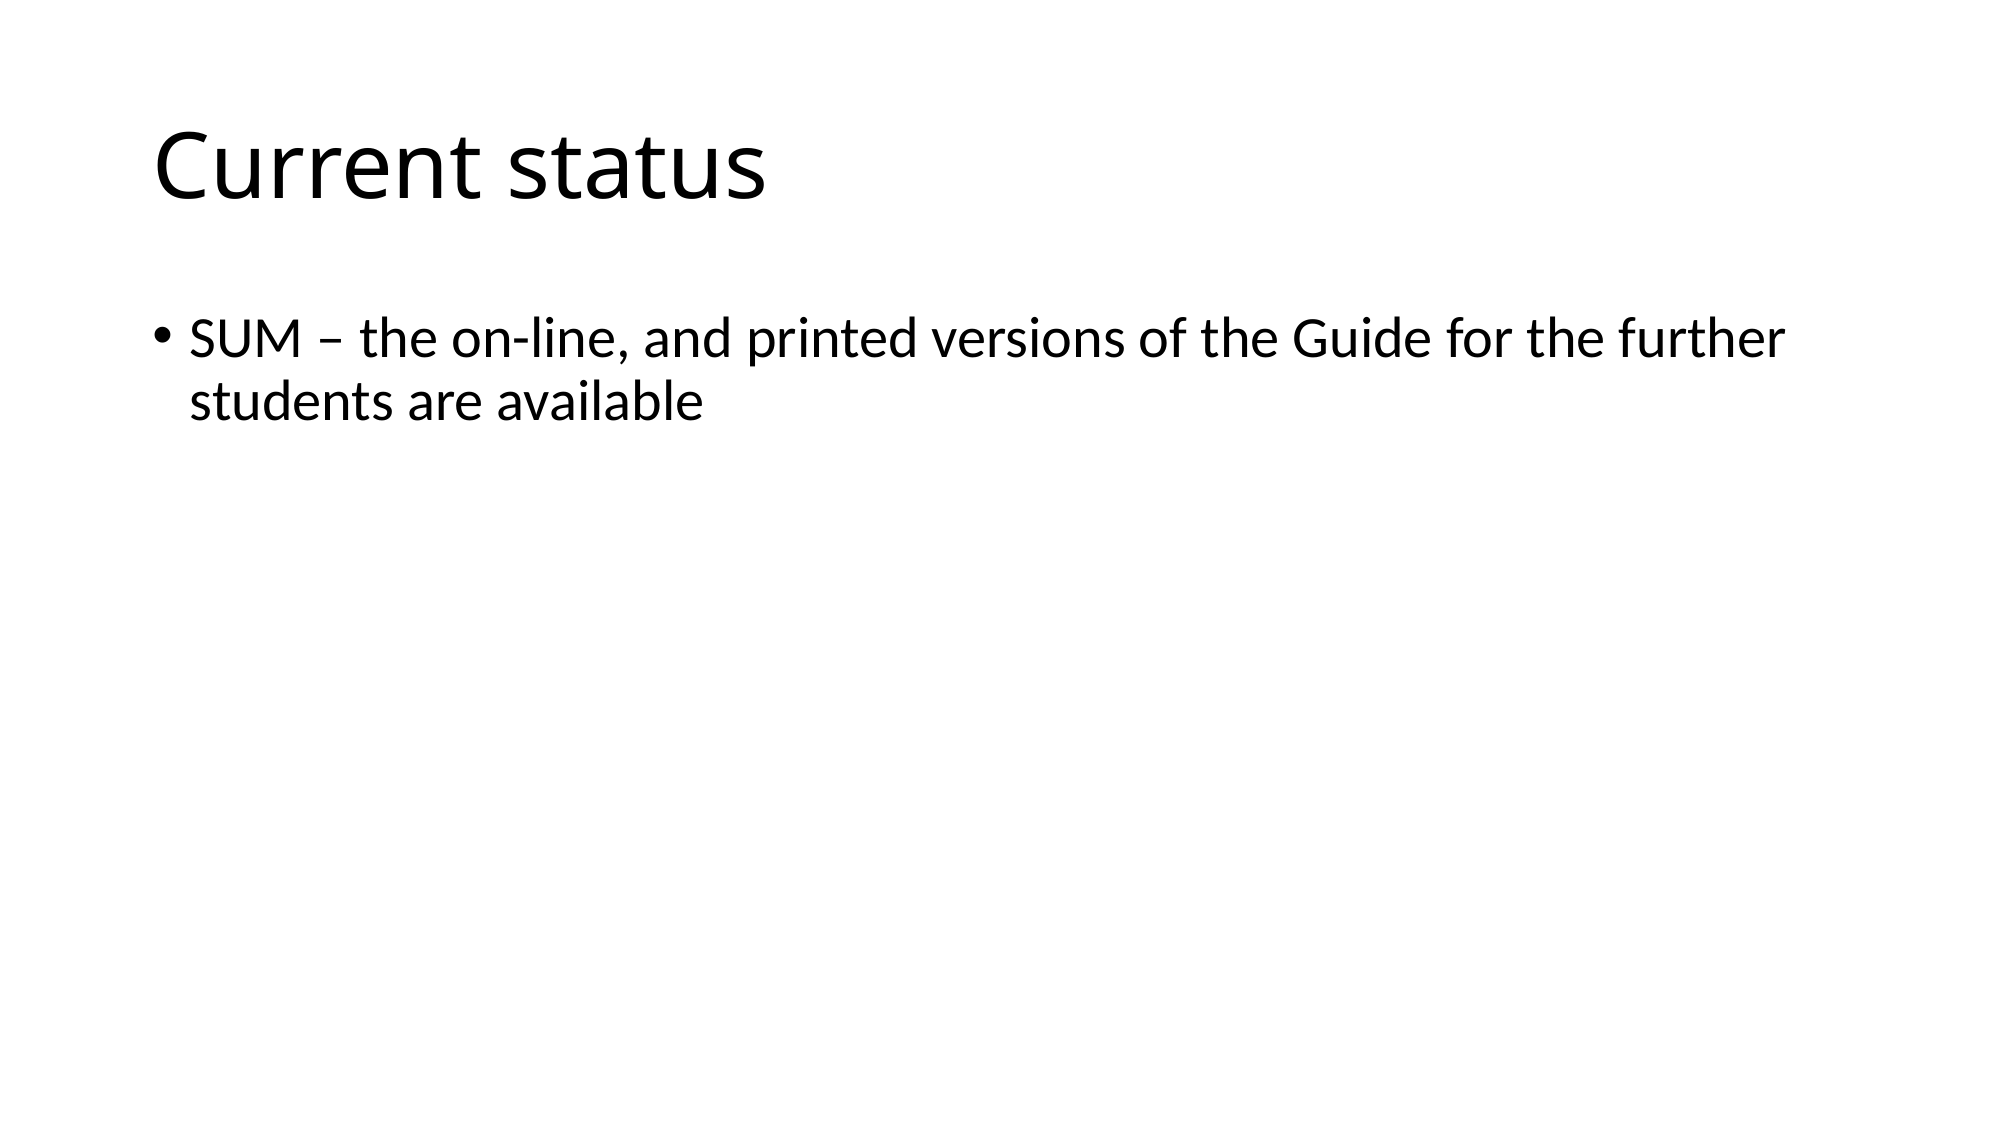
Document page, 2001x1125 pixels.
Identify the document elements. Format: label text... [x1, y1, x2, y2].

list SUM – the on-line, and printed versions of the Guide for the further students are available [137, 299, 1863, 1014]
title Current status [137, 59, 1863, 278]
